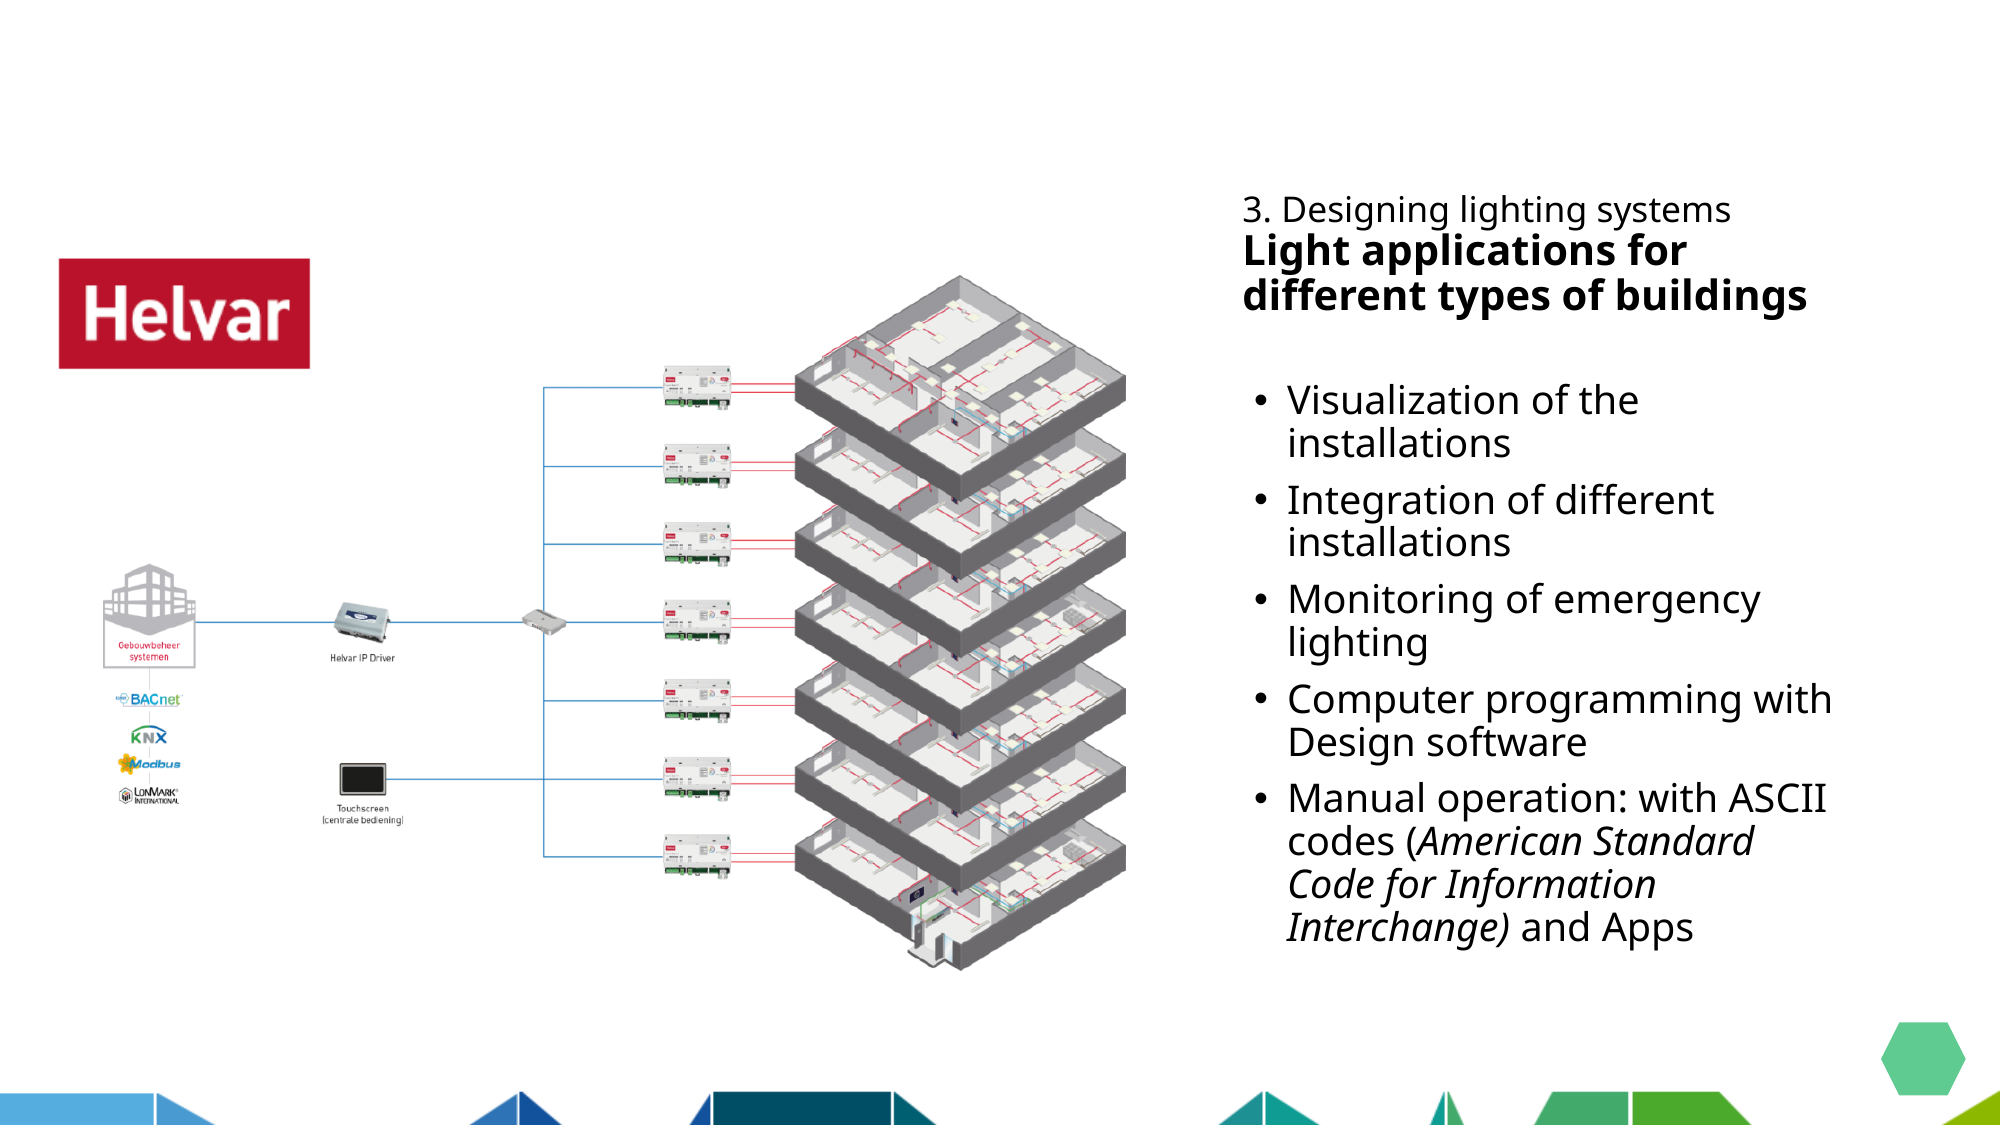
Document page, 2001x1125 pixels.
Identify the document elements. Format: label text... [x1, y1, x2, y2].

picture [0, 1086, 2000, 1125]
list Visualization of the installations Integration of different installations Monitoring of emergency lighting Computer programming with Design software Manual operation: with ASCII codes (American Standard Code for Information Interchange) and Apps [1239, 372, 1852, 1020]
picture [53, 251, 1138, 976]
title 3. Designing lighting systems Light applications for different types of buildings [1227, 183, 1840, 400]
